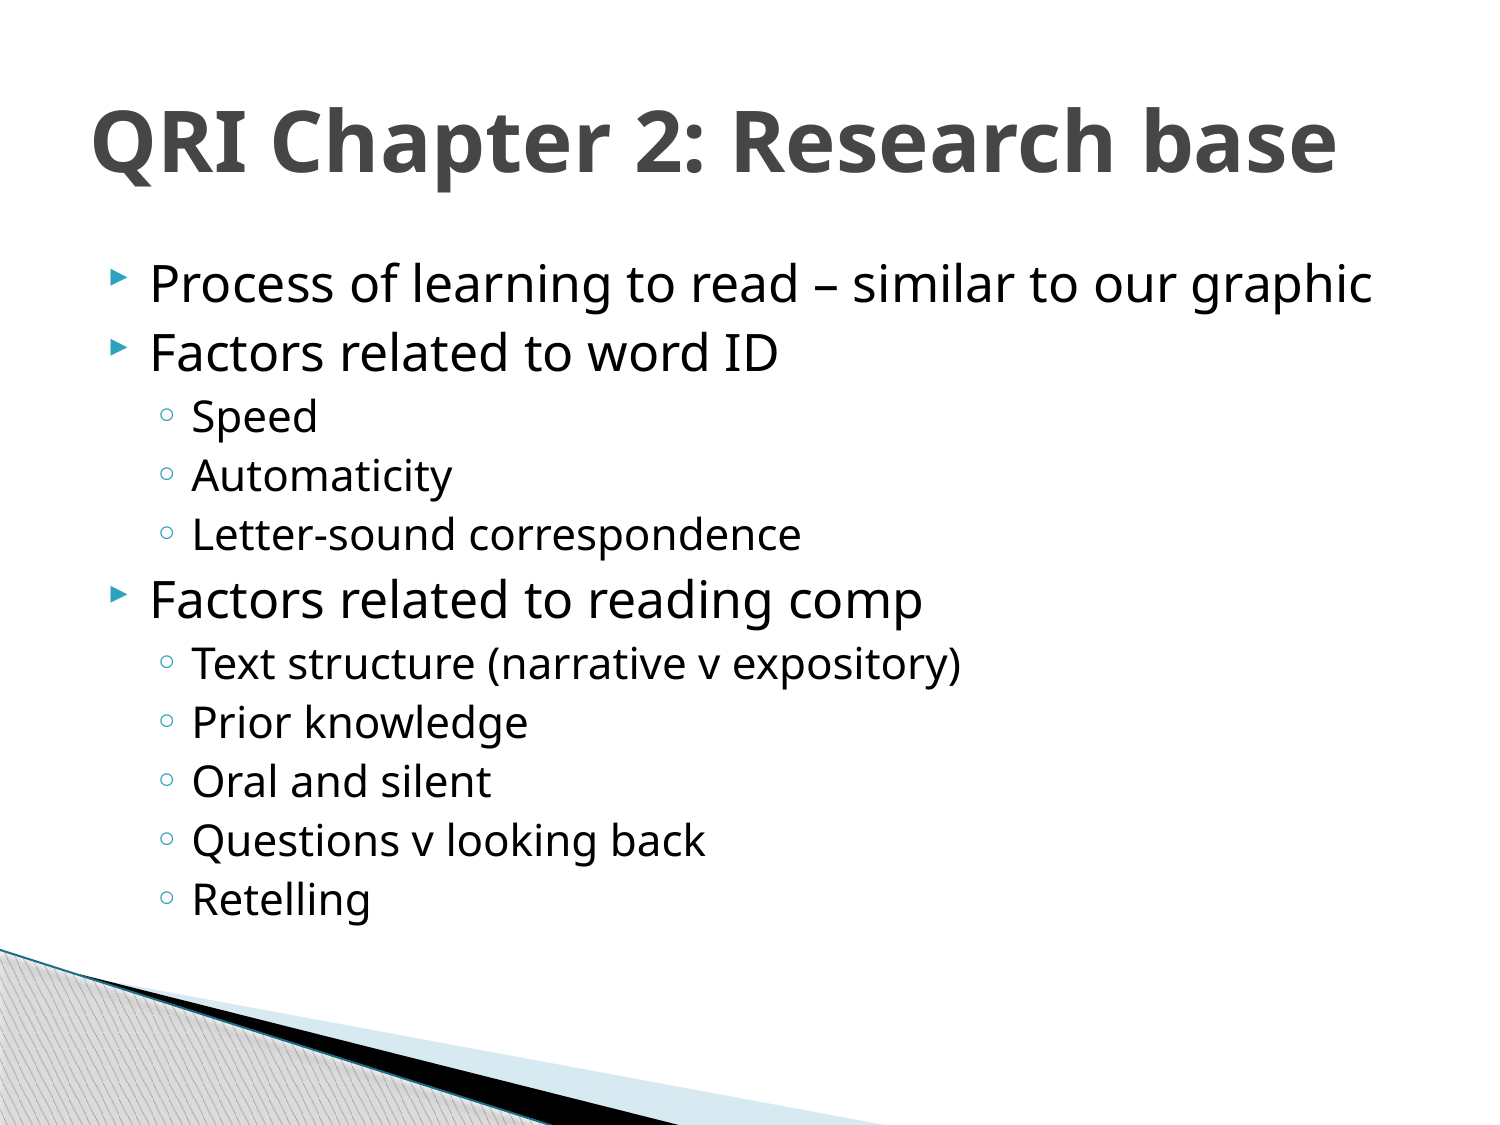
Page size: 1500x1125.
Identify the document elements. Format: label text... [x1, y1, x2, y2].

title QRI Chapter 2: Research base [75, 45, 1425, 233]
list Process of learning to read – similar to our graphic Factors related to word ID Speed Automaticity Letter-sound correspondence Factors related to reading comp Text structure (narrative v expository) Prior knowledge Oral and silent Questions v looking back Retelling [75, 243, 1425, 986]
